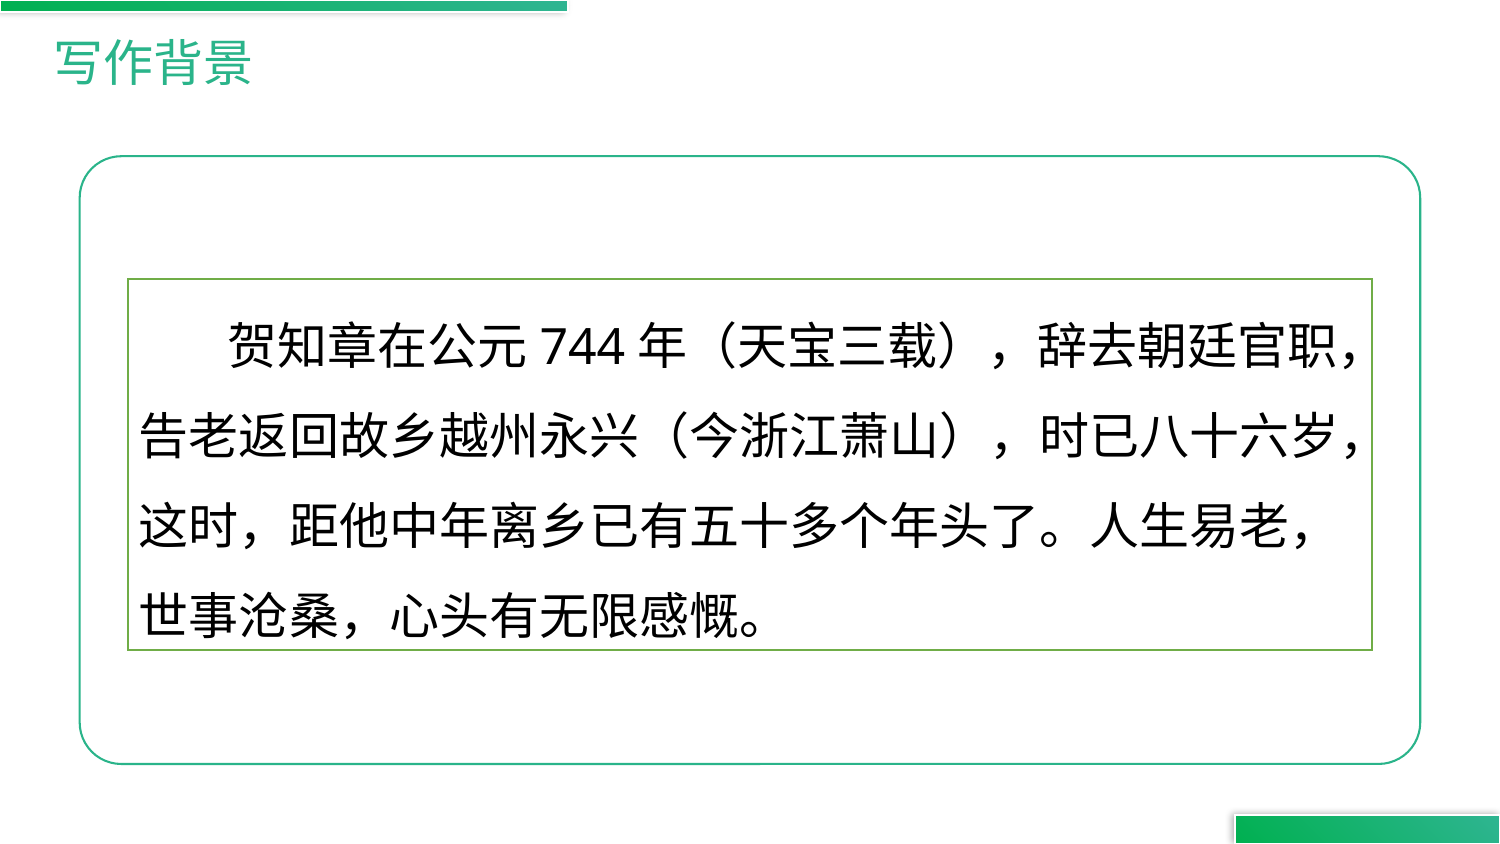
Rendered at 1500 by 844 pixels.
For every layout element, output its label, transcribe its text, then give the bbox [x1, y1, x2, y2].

text_box 贺知章在公元744年（天宝三载），辞去朝廷官职，告老返回故乡越州永兴（今浙江萧山），时已八十六岁，这时，距他中年离乡已有五十多个年头了。人生易老，世事沧桑，心头有无限感慨。 [127, 278, 1373, 651]
list 写作背景 [41, 32, 382, 94]
